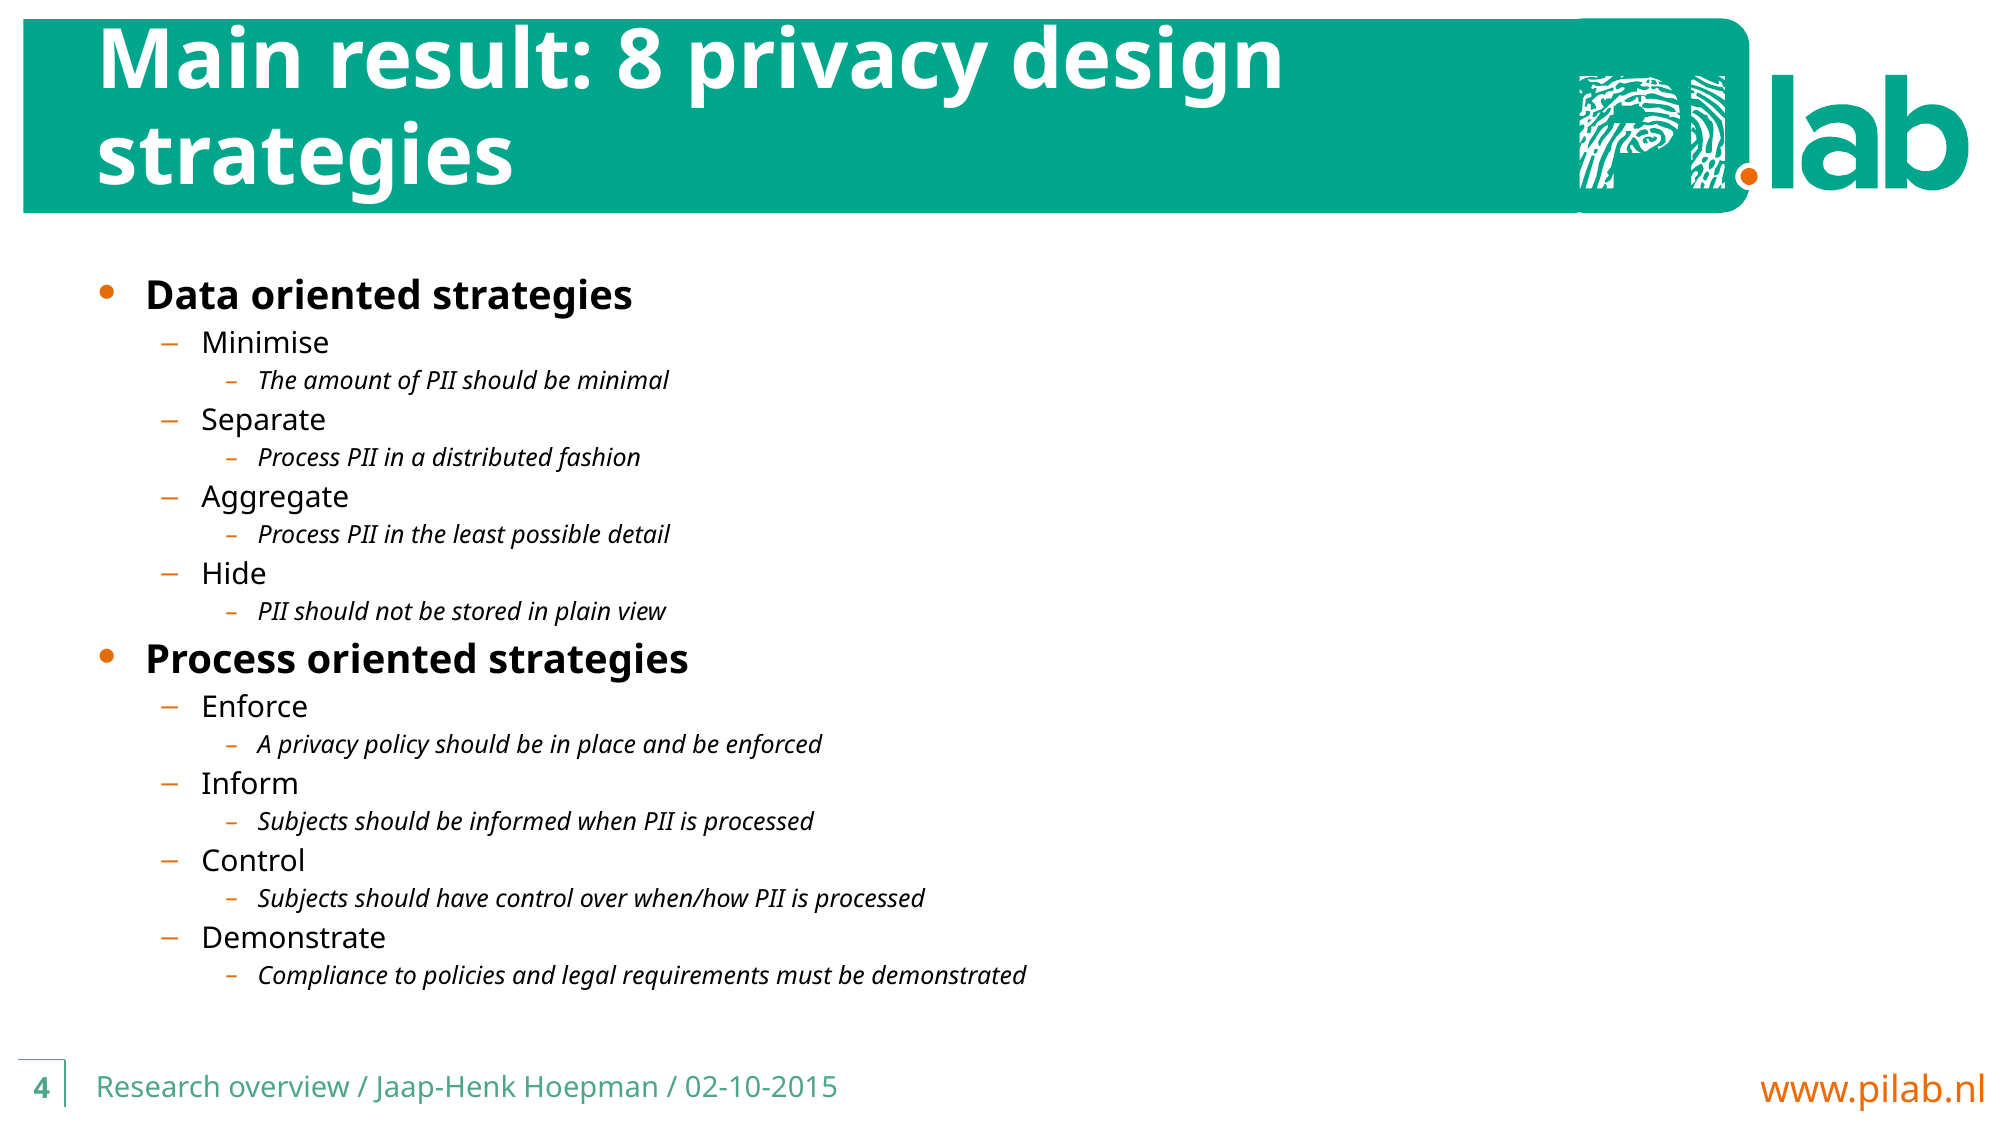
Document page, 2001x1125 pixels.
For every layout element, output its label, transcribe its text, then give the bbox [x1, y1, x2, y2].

list Data oriented strategies Minimise The amount of PII should be minimal Separate Process PII in a distributed fashion Aggregate Process PII in the least possible detail Hide PII should not be stored in plain view Process oriented strategies Enforce A privacy policy should be in place and be enforced Inform Subjects should be informed when PII is processed Control Subjects should have control over when/how PII is processed Demonstrate Compliance to policies and legal requirements must be demonstrated [81, 262, 1676, 1005]
footer Research overview / Jaap-Henk Hoepman / 02-10-2015 [80, 1058, 1654, 1119]
slide_number 4 [0, 1059, 66, 1120]
title Main result: 8 privacy design strategies [81, 19, 1407, 209]
